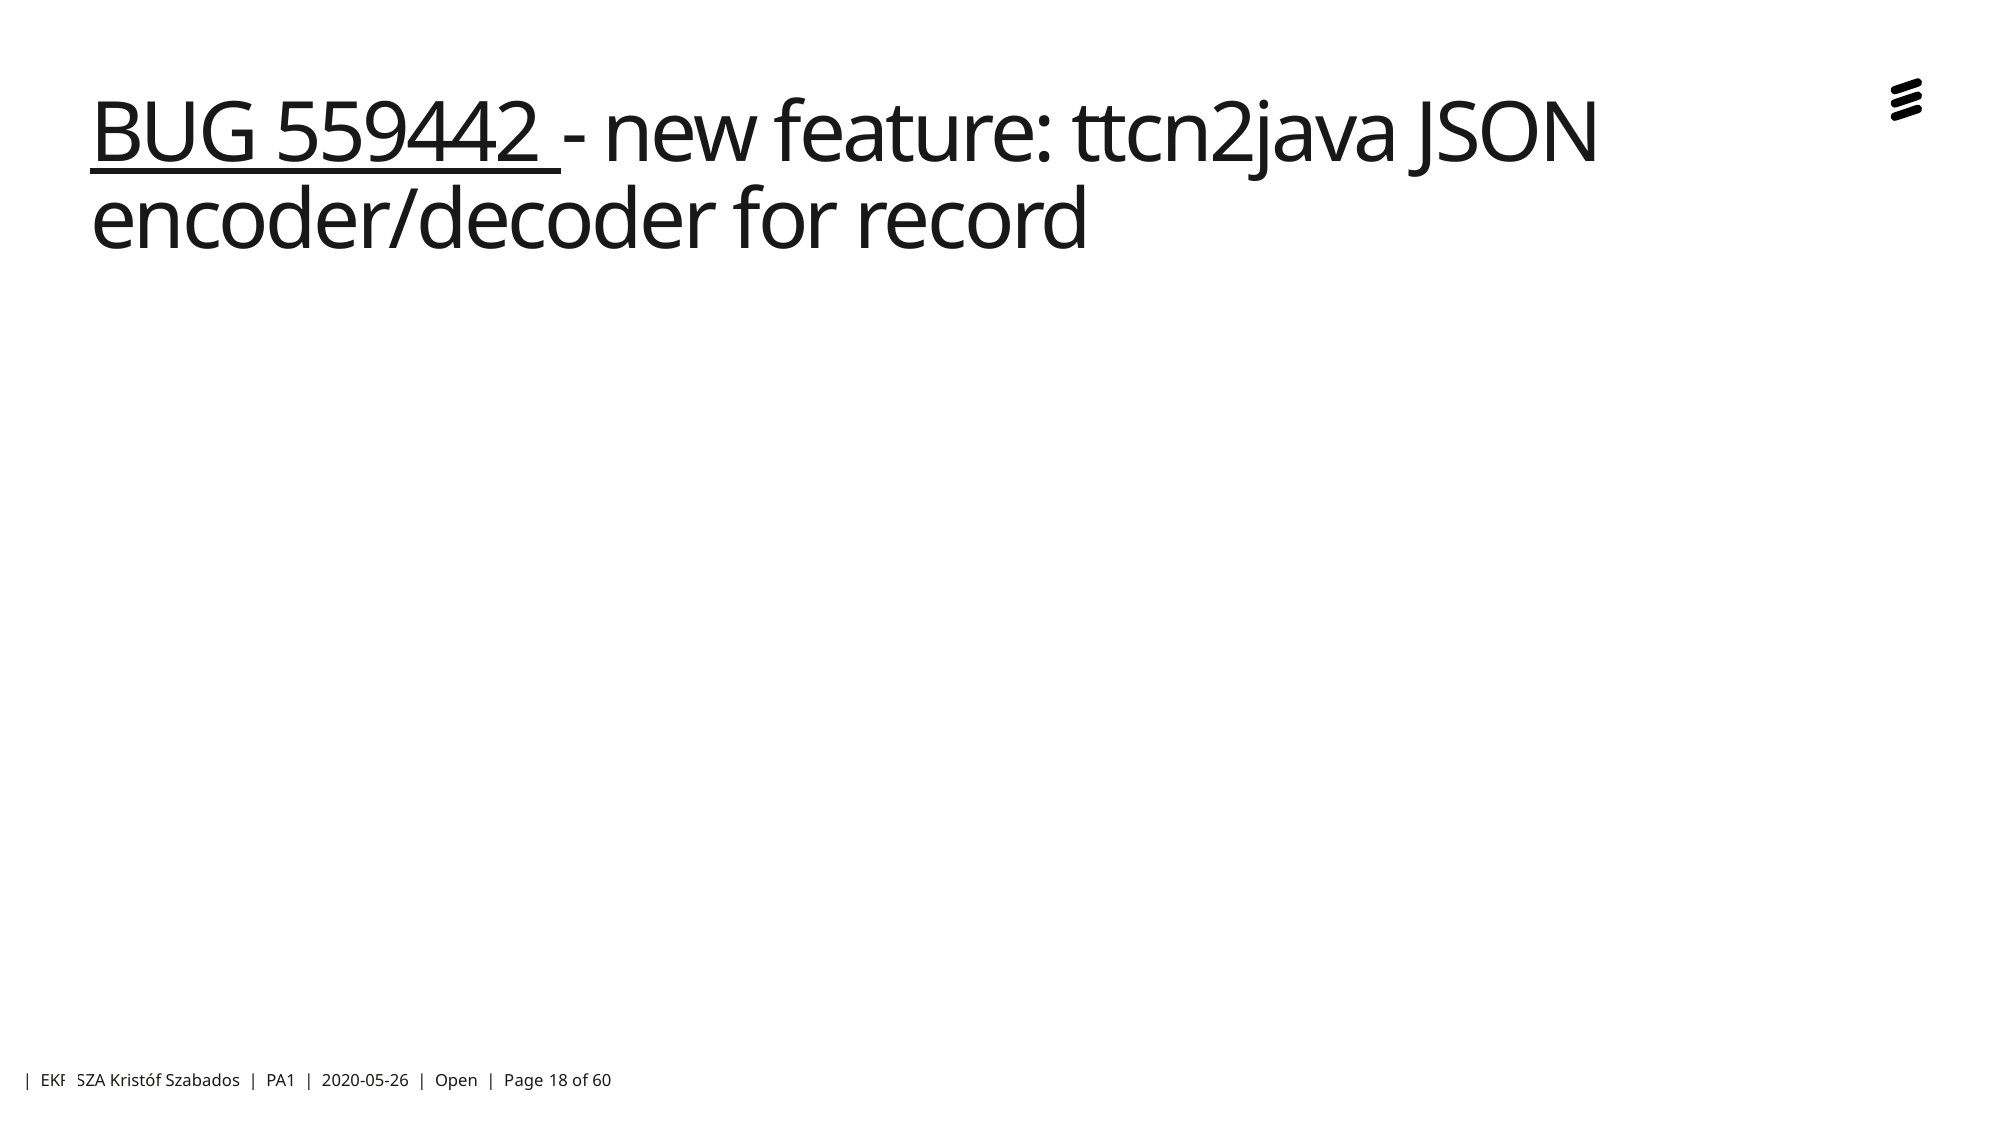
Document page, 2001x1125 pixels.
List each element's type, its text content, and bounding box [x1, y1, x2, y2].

title BUG 559442 - new feature: ttcn2java JSON encoder/decoder for record [78, 77, 1805, 256]
